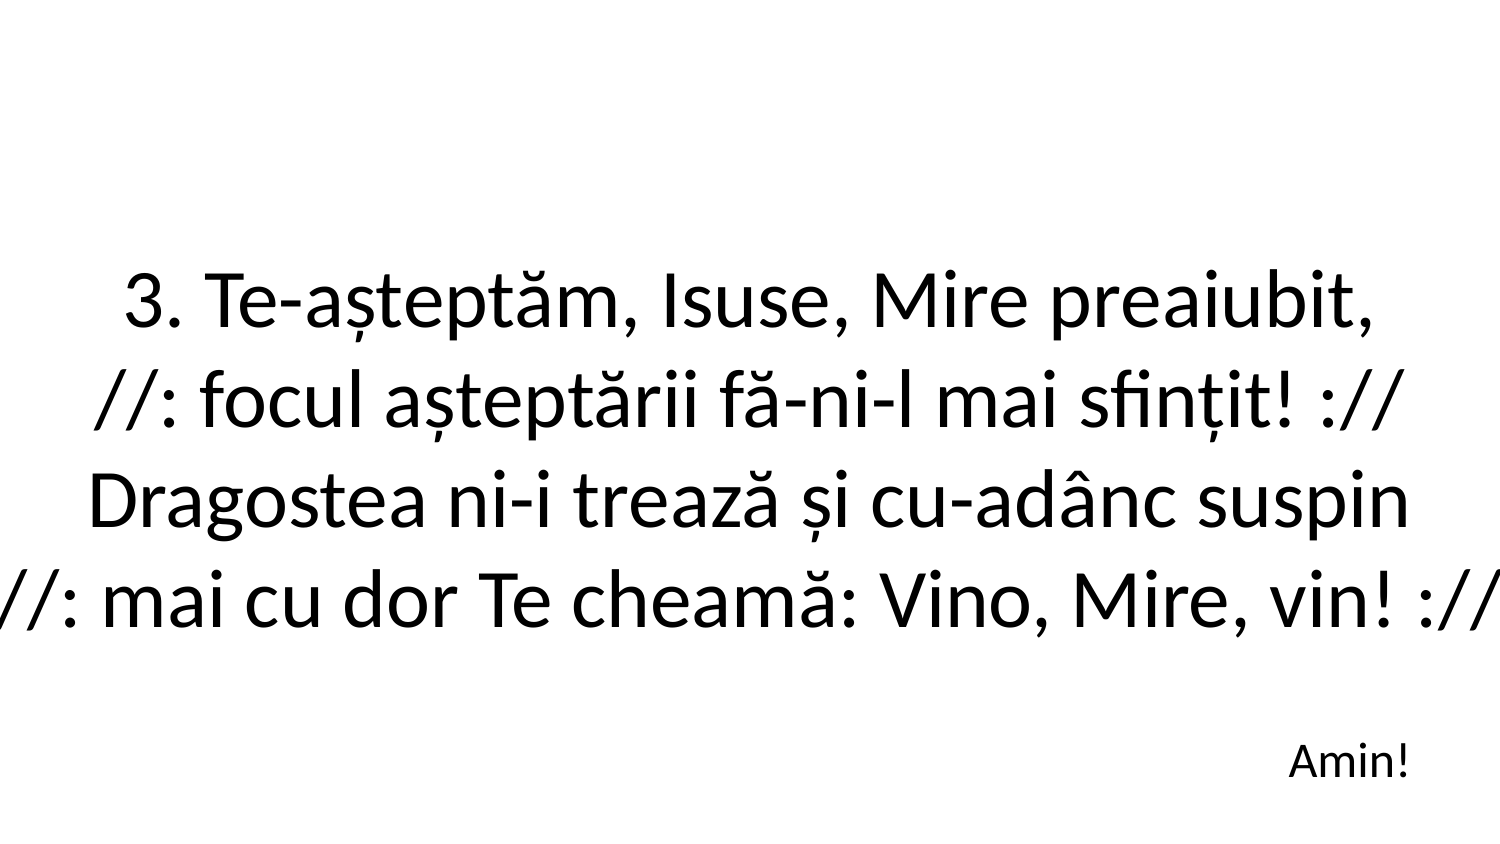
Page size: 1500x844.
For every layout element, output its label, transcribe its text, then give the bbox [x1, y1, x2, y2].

text_box 3. Te-așteptăm, Isuse, Mire preaiubit, //: focul așteptării fă-ni-l mai sfințit! :// Dragostea ni-i trează și cu-adânc suspin //: mai cu dor Te cheamă: Vino, Mire, vin! :// [0, 192, 1500, 652]
text_box Amin! [1273, 674, 1427, 795]
